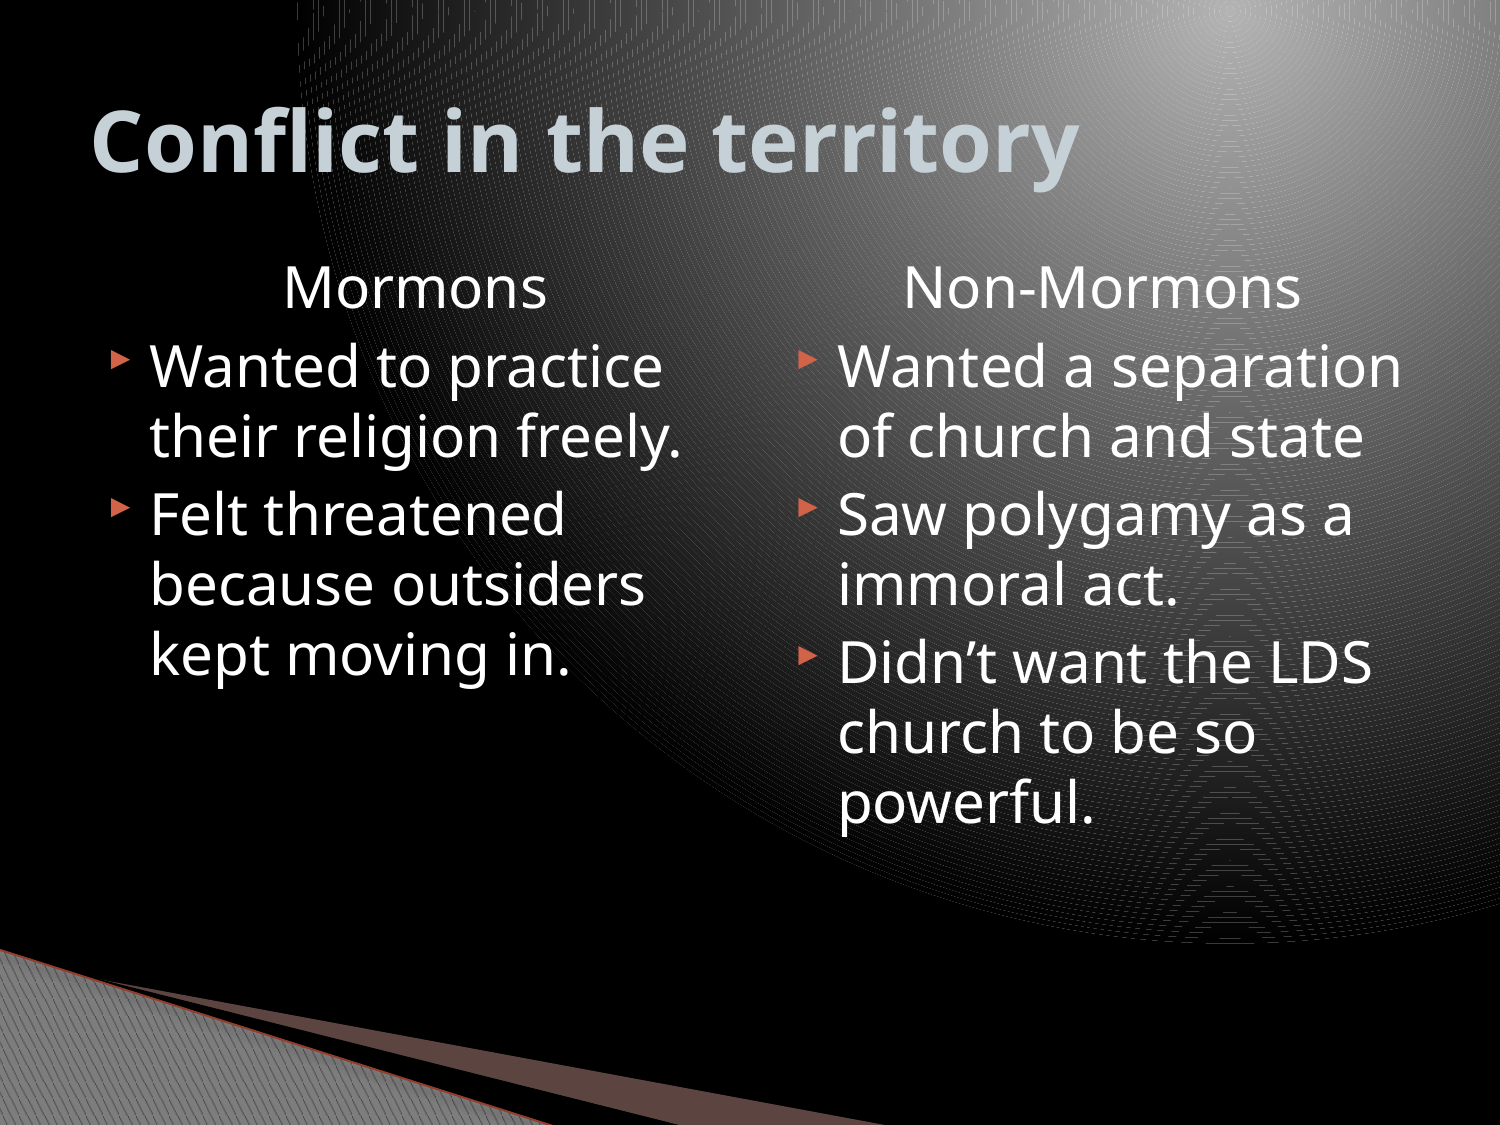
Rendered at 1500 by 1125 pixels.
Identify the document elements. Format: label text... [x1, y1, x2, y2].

list Non-Mormons Wanted a separation of church and state Saw polygamy as a immoral act. Didn’t want the LDS church to be so powerful. [762, 243, 1425, 986]
picture [0, 952, 543, 1125]
list Mormons Wanted to practice their religion freely. Felt threatened because outsiders kept moving in. [75, 243, 738, 986]
title Conflict in the territory [75, 45, 1425, 233]
